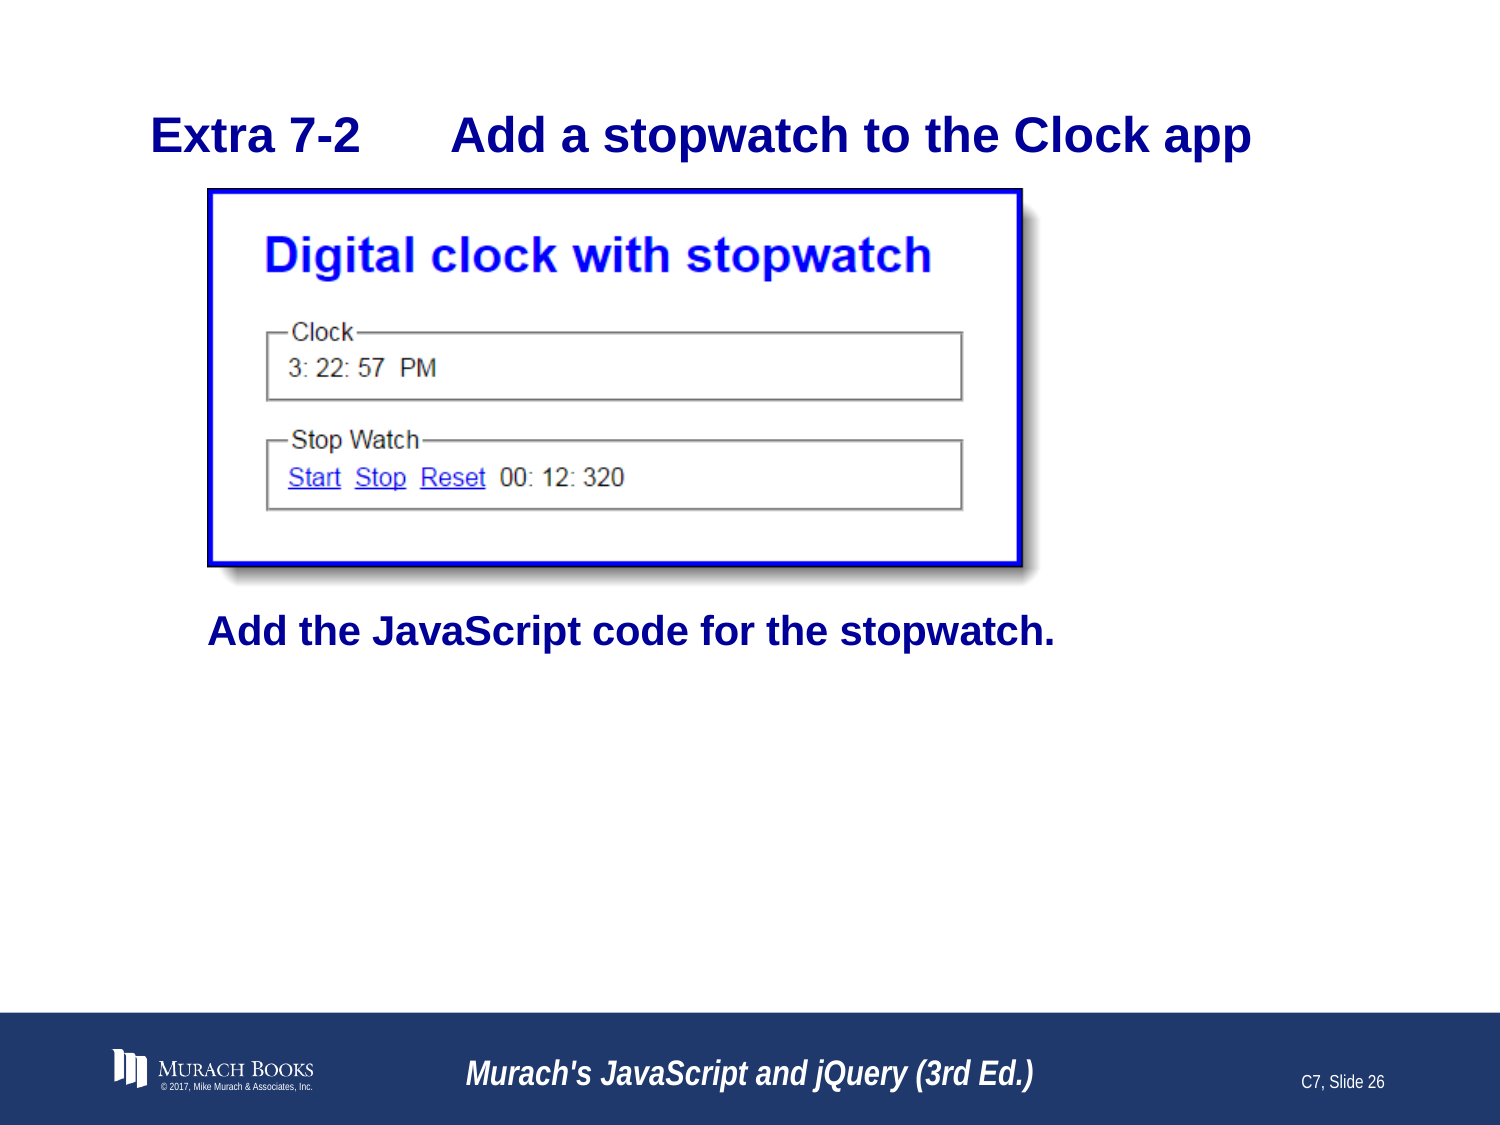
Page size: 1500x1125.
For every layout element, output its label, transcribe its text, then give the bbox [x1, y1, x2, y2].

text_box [149, 187, 1350, 667]
slide_number C7, Slide 26 [1087, 1025, 1400, 1100]
title Extra 7-2 Add a stopwatch to the Clock app [150, 102, 1350, 164]
footer © 2017, Mike Murach & Associates, Inc. [12, 1025, 463, 1100]
slide_number Murach's JavaScript and jQuery (3rd Ed.) [463, 1025, 1050, 1100]
